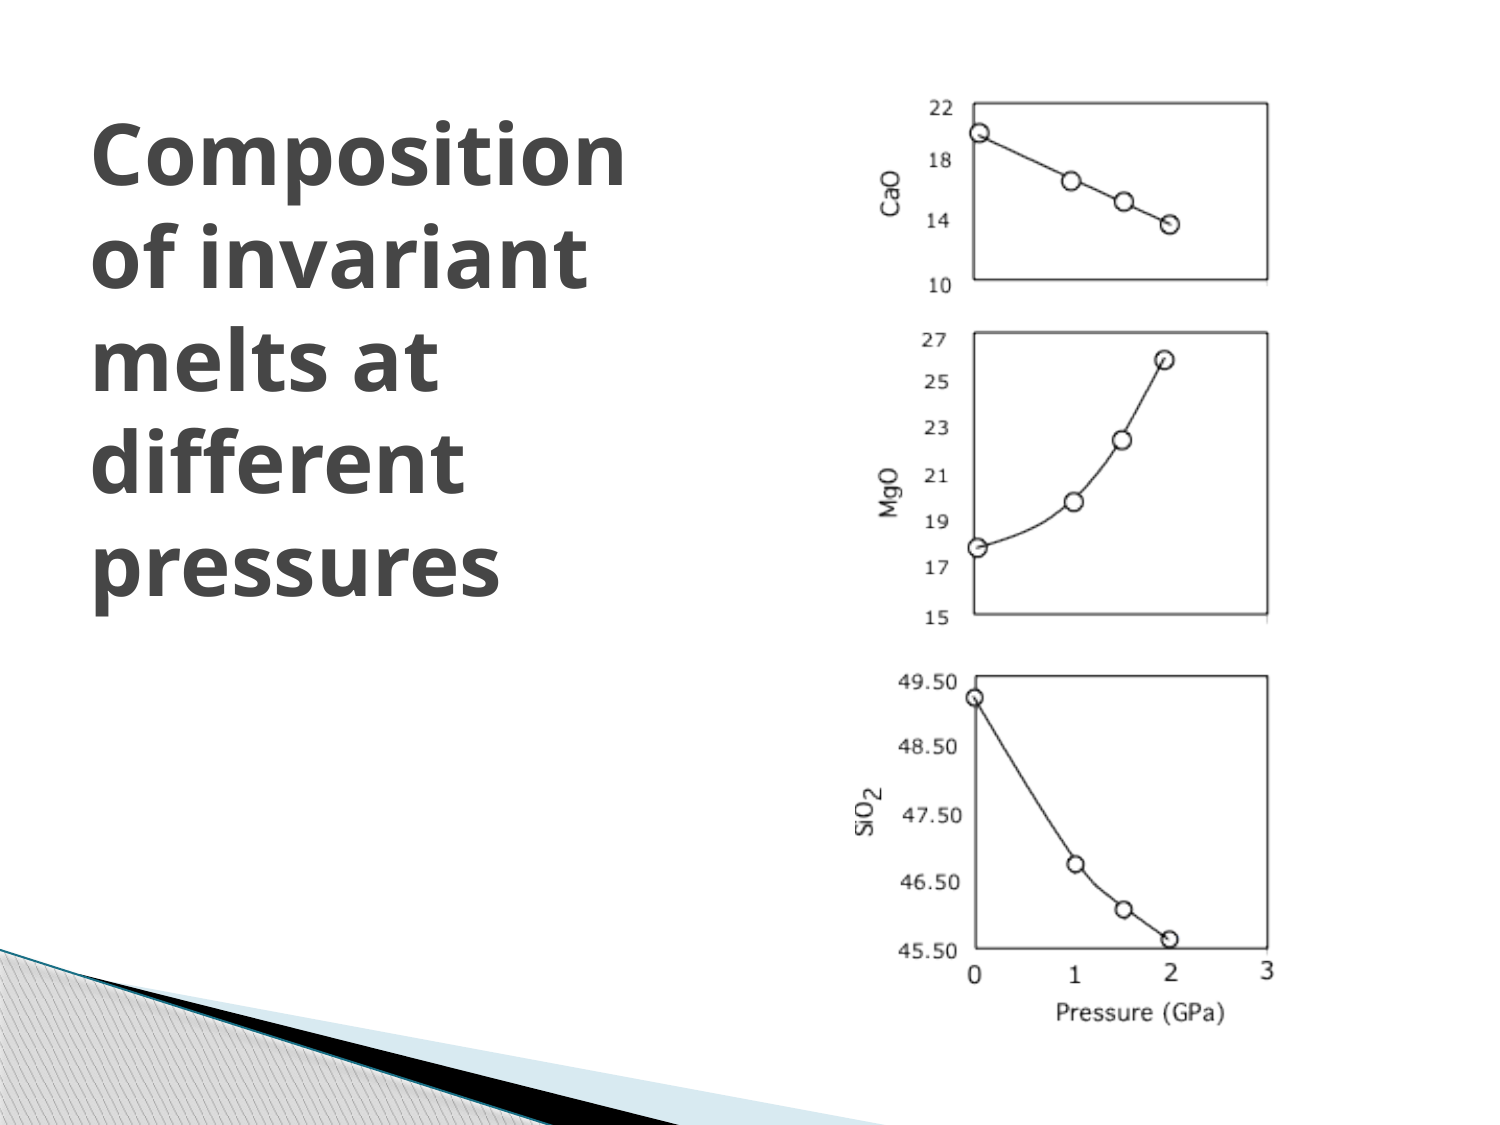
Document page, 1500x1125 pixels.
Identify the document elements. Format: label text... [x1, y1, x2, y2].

title Composition of invariant melts at different pressures [75, 45, 736, 669]
picture [855, 93, 1300, 1032]
